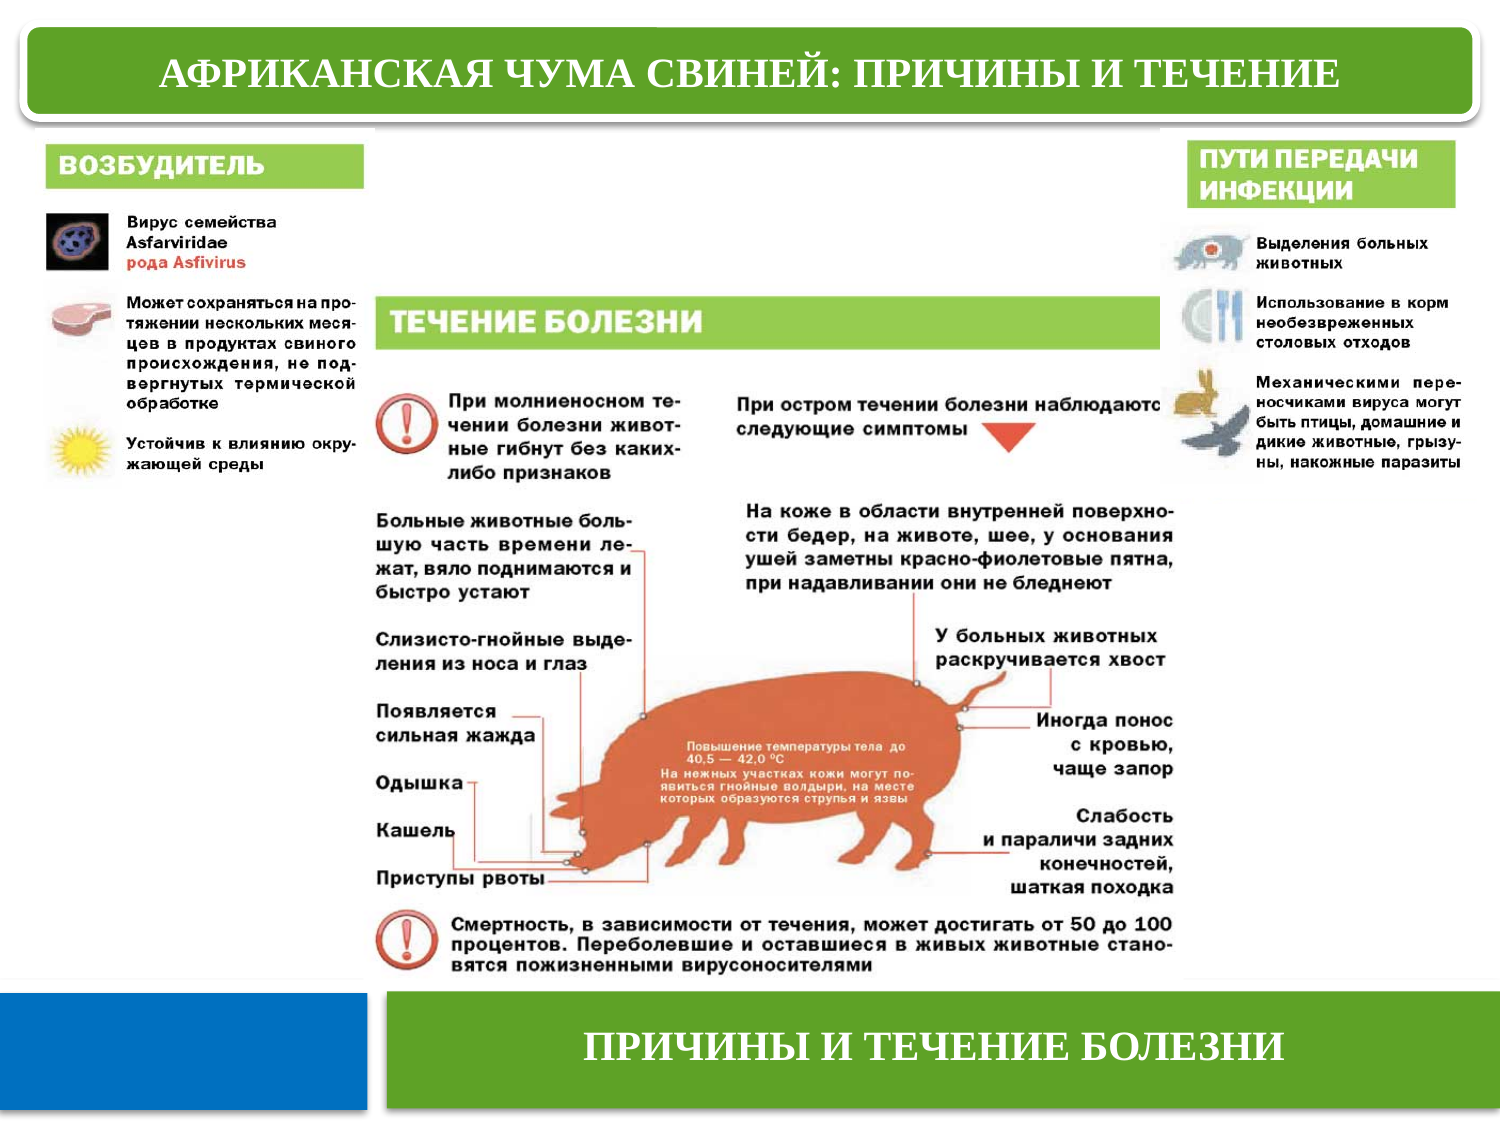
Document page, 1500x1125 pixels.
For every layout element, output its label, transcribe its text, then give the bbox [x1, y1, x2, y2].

picture [34, 128, 1477, 985]
subtitle ПРИЧИНЫ И ТЕЧЕНИЕ БОЛЕЗНИ [384, 987, 1485, 1101]
text_box АФРИКАНСКАЯ ЧУМА СВИНЕЙ: ПРИЧИНЫ И ТЕЧЕНИЕ [19, 19, 1481, 122]
